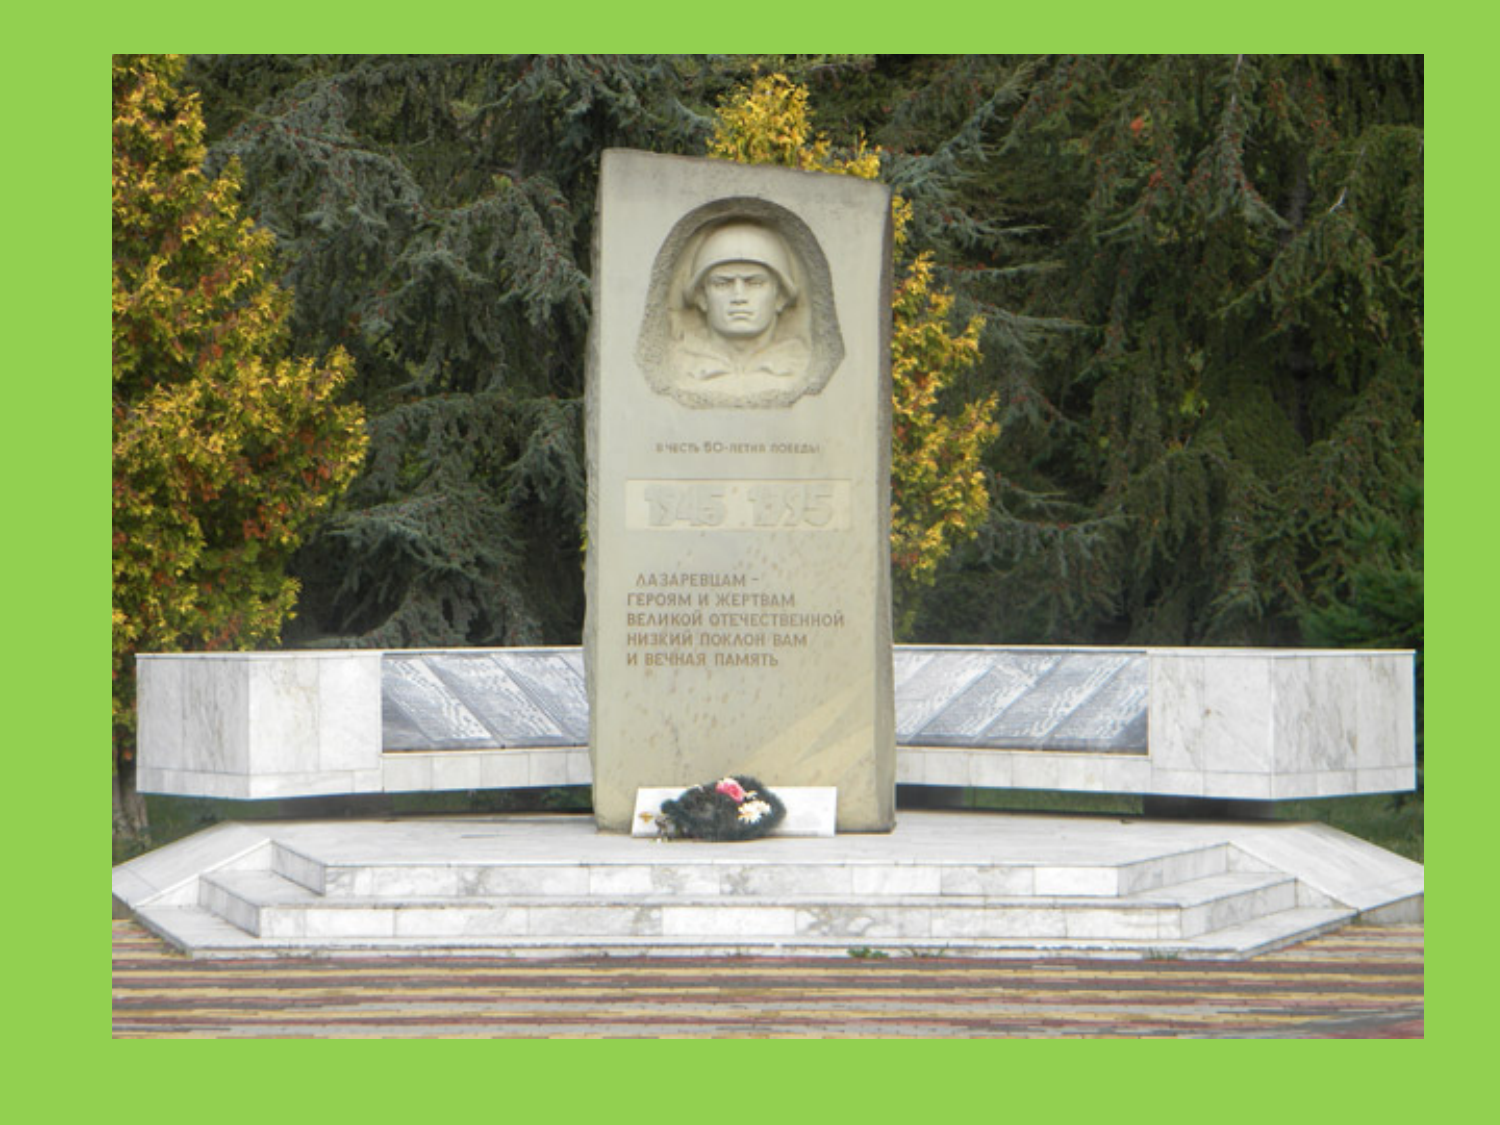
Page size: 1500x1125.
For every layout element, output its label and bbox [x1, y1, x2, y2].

list [111, 54, 1424, 1040]
